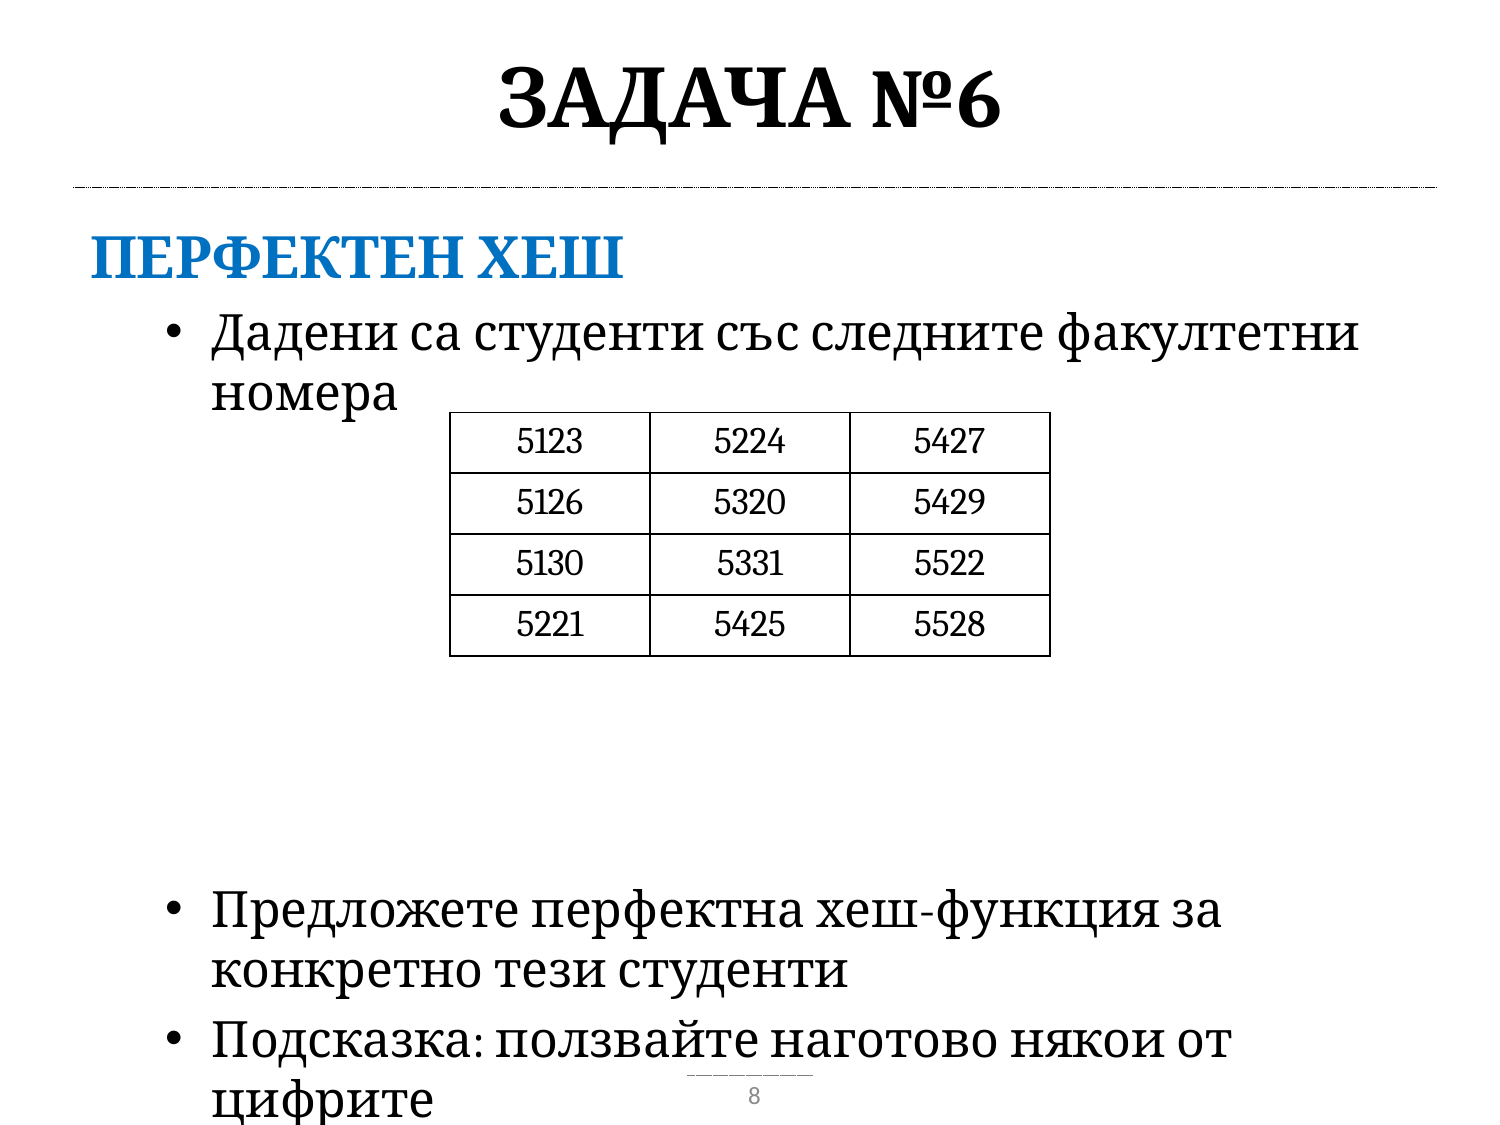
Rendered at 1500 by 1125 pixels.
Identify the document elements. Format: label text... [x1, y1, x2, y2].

table_cell 5221 [451, 596, 649, 655]
table_header 5224 [651, 413, 849, 472]
table_cell 5331 [651, 535, 849, 594]
table_cell 5429 [851, 474, 1049, 533]
table_cell 5425 [651, 596, 849, 655]
table_header 5123 [451, 413, 649, 472]
table_cell 5130 [451, 535, 649, 594]
list Перфектен хеш Дадени са студенти със следните факултетни номера Предложете перфектна хеш-функция за конкретно тези студенти Подсказка: ползвайте наготово някои от цифрите [75, 212, 1450, 1063]
table_cell 5126 [451, 474, 649, 533]
title Задача №6 [0, 0, 1500, 188]
table_header 5427 [851, 413, 1049, 472]
table_cell 5522 [851, 535, 1049, 594]
table_cell 5320 [651, 474, 849, 533]
table_cell 5528 [851, 596, 1049, 655]
slide_number 8 [579, 1065, 930, 1125]
